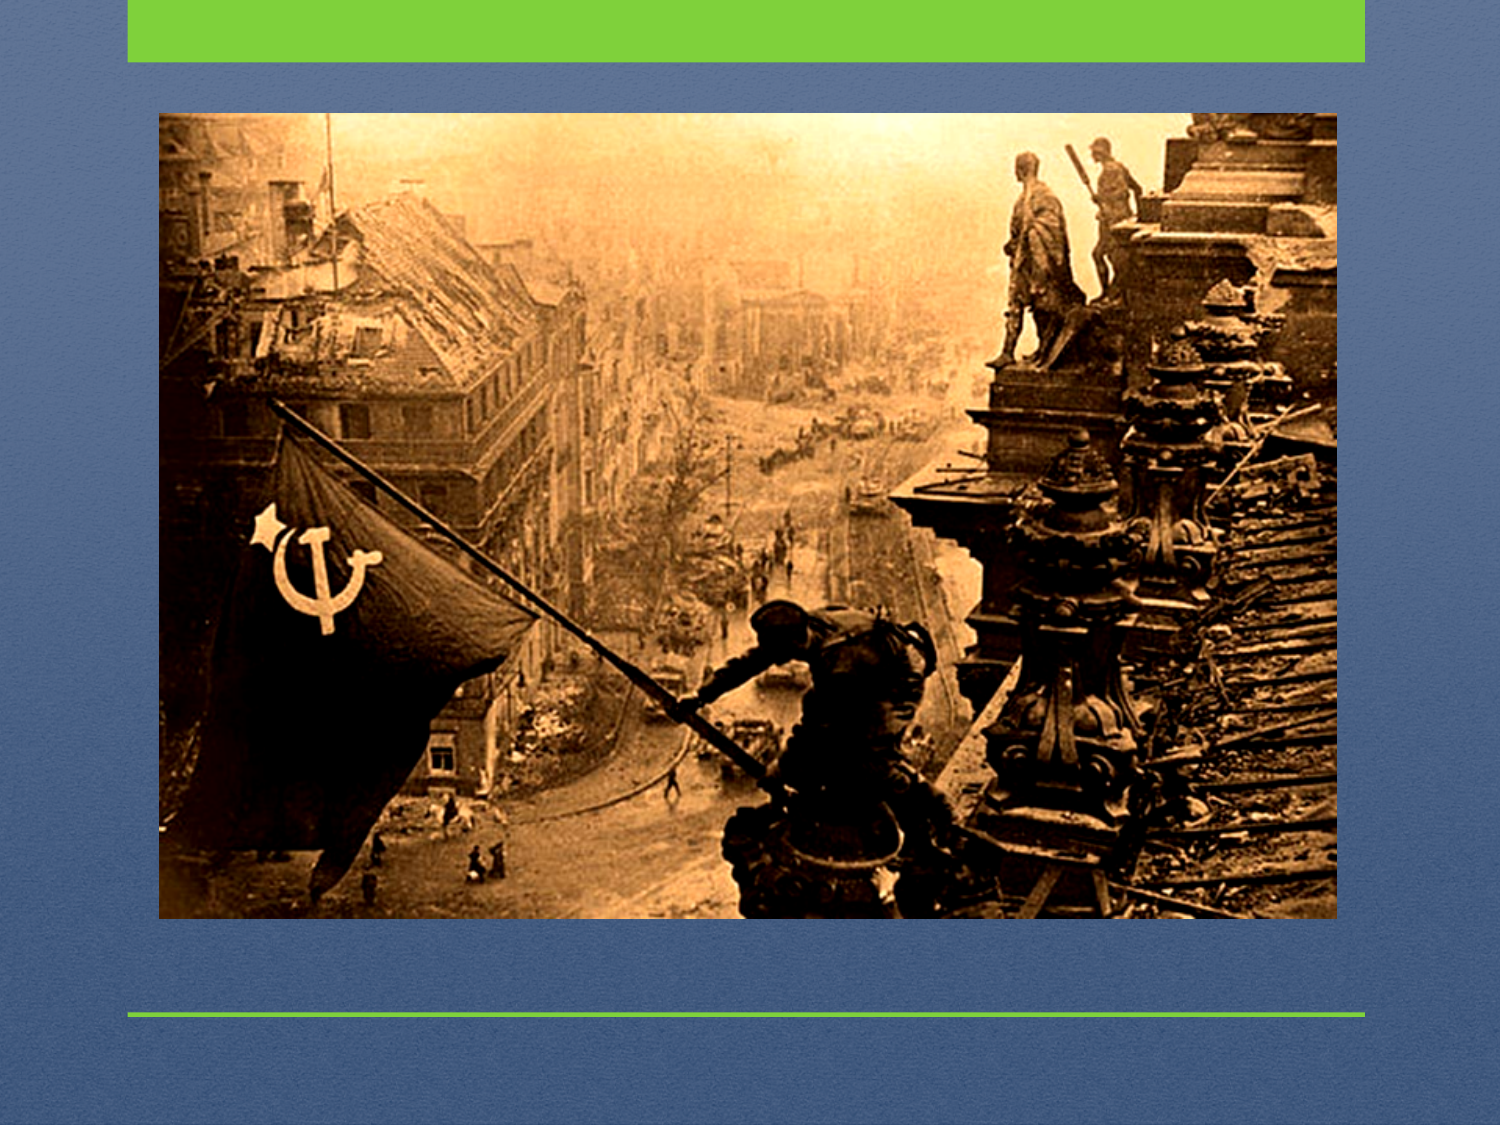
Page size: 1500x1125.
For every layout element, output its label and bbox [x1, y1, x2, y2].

picture [159, 113, 1337, 919]
